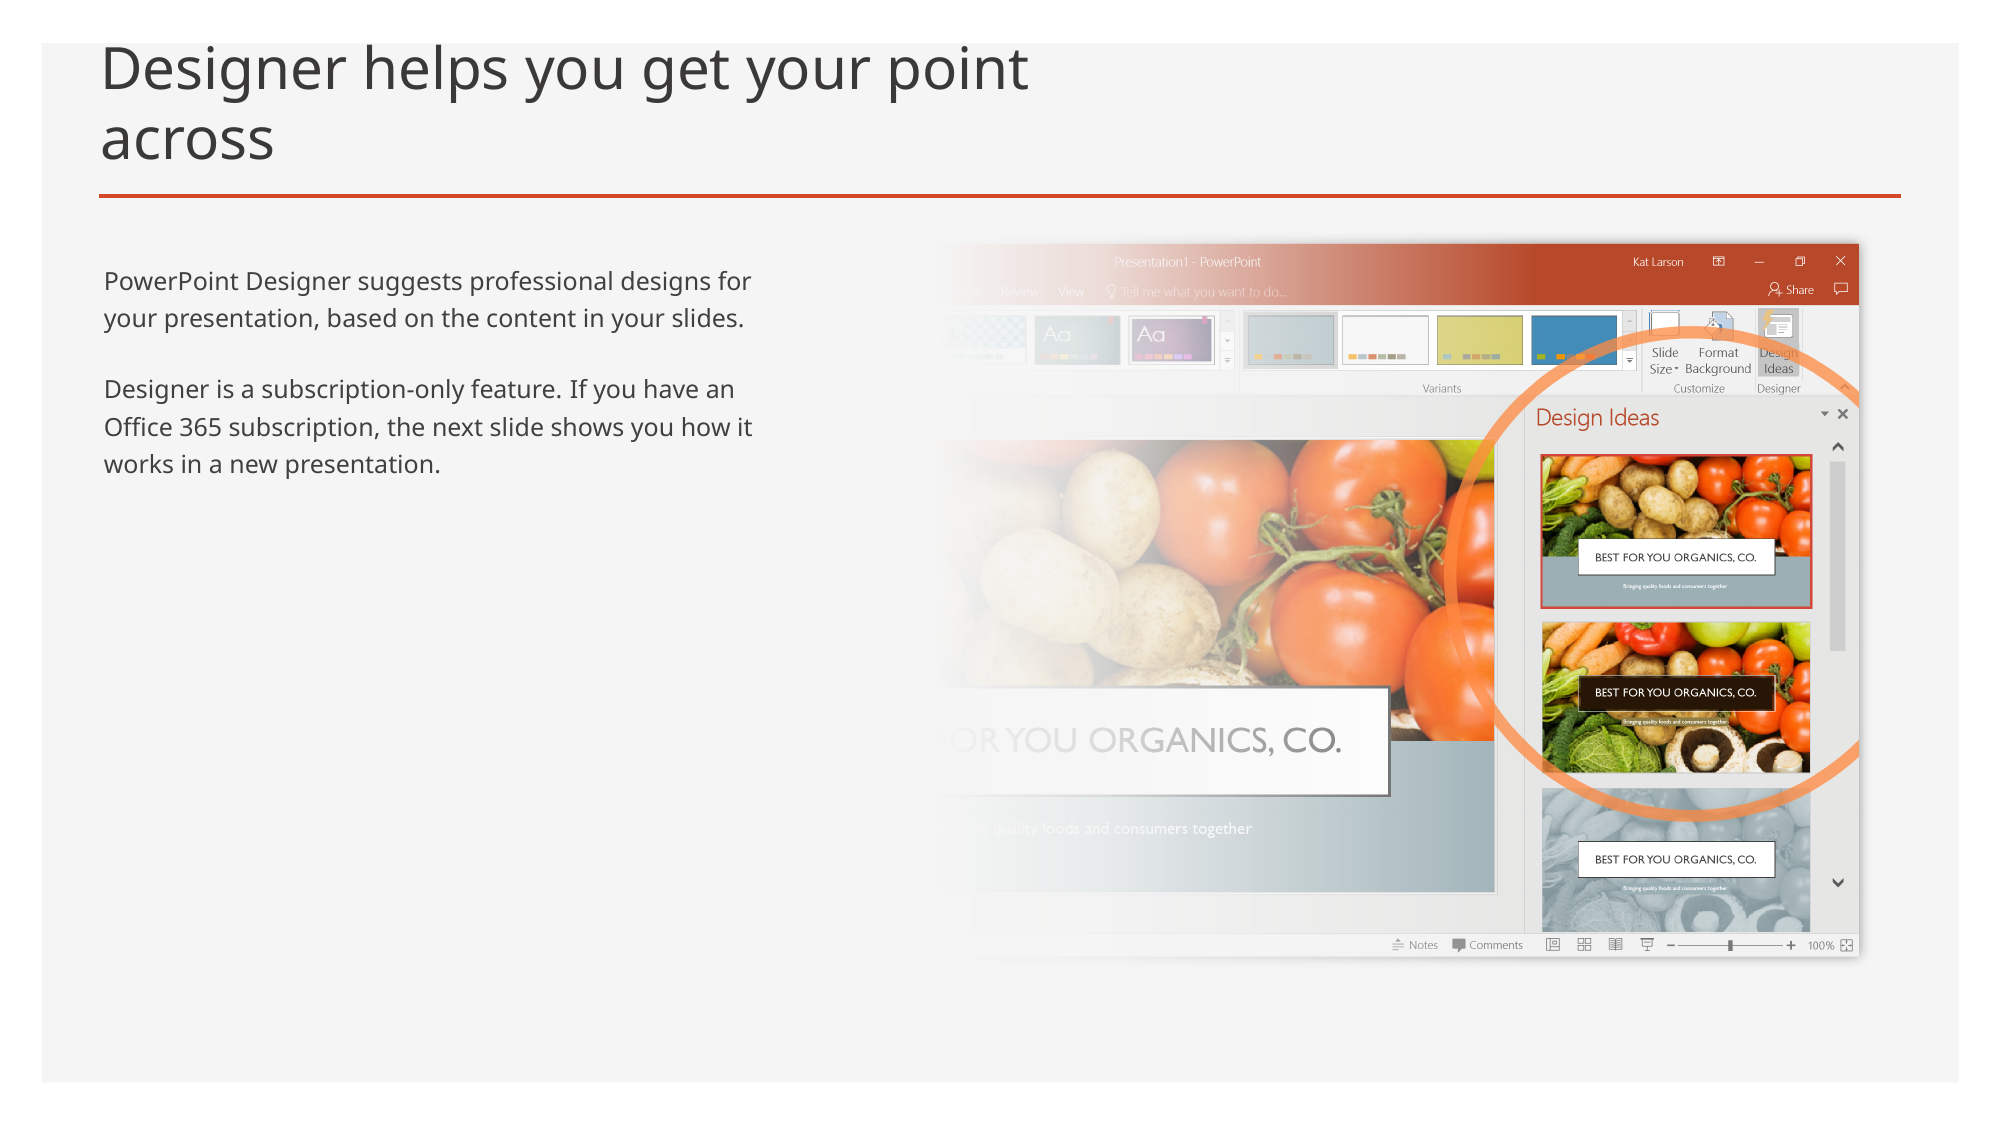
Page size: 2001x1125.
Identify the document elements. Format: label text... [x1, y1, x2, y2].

picture [486, 227, 1885, 979]
title Designer helps you get your point across [85, 73, 1214, 179]
text_box PowerPoint Designer suggests professional designs for your presentation, based on the content in your slides. Designer is a subscription-only feature. If you have an Office 365 subscription, the next slide shows you how it works in a new presentation. [88, 250, 486, 886]
